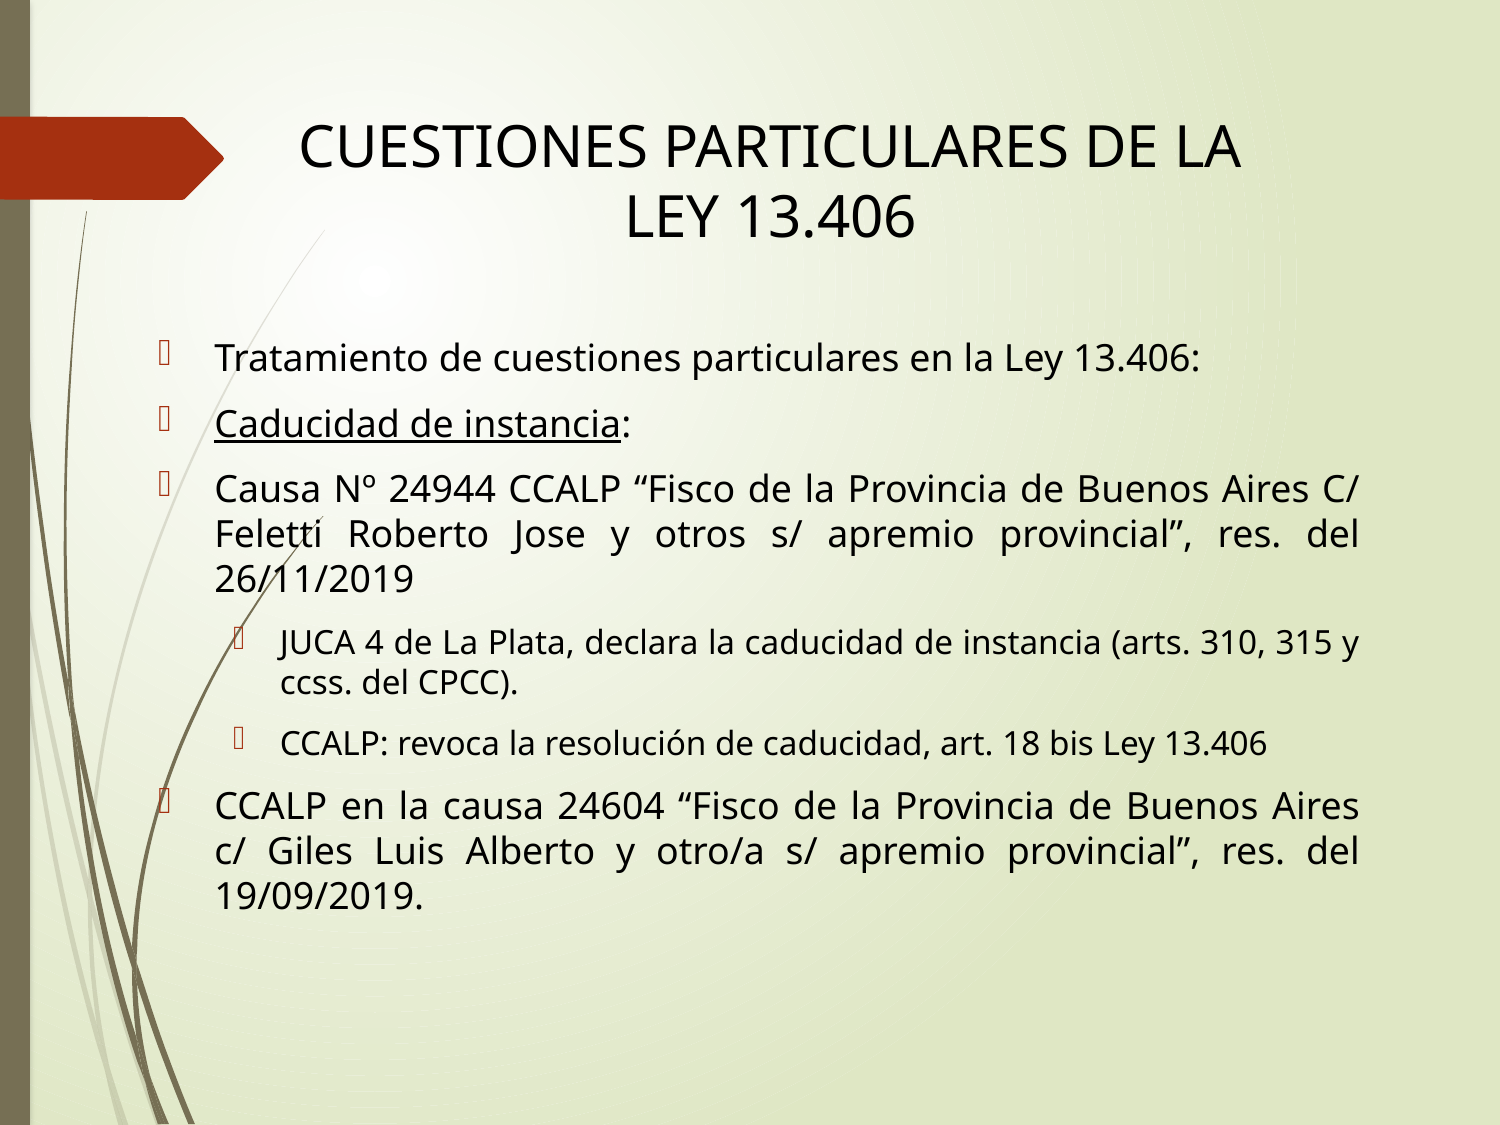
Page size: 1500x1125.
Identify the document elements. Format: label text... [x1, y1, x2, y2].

list Tratamiento de cuestiones particulares en la Ley 13.406: Caducidad de instancia: Causa Nº 24944 CCALP “Fisco de la Provincia de Buenos Aires C/ Feletti Roberto Jose y otros s/ apremio provincial”, res. del 26/11/2019 JUCA 4 de La Plata, declara la caducidad de instancia (arts. 310, 315 y ccss. del CPCC). CCALP: revoca la resolución de caducidad, art. 18 bis Ley 13.406 CCALP en la causa 24604 “Fisco de la Provincia de Buenos Aires c/ Giles Luis Alberto y otro/a s/ apremio provincial”, res. del 19/09/2019. [143, 326, 1376, 1012]
title Cuestiones particulares de la Ley 13.406 [230, 101, 1312, 312]
